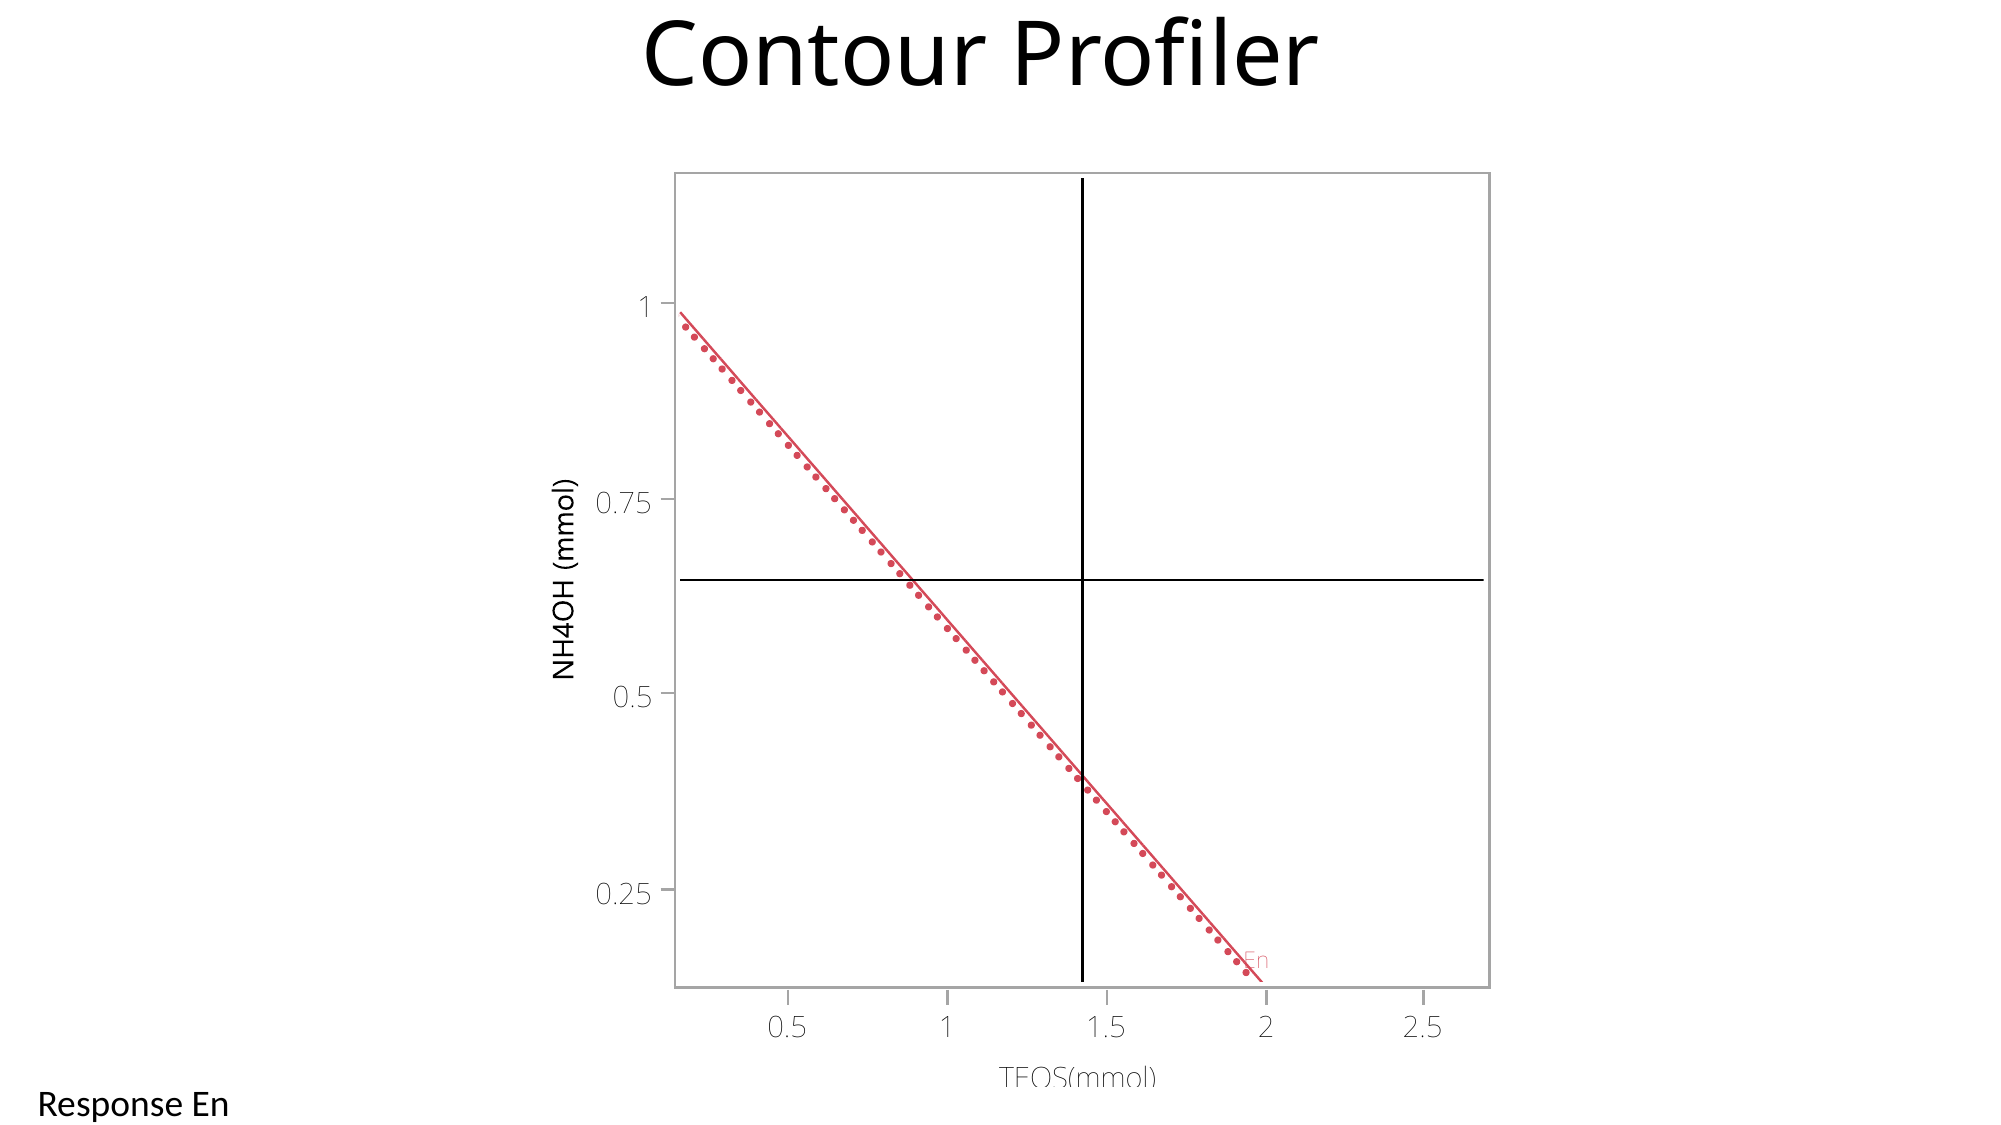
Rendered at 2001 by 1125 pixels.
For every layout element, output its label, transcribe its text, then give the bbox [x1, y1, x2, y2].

picture [528, 158, 1510, 1108]
text_box Response En [37, 1079, 231, 1125]
title Contour Profiler [0, 0, 1963, 113]
